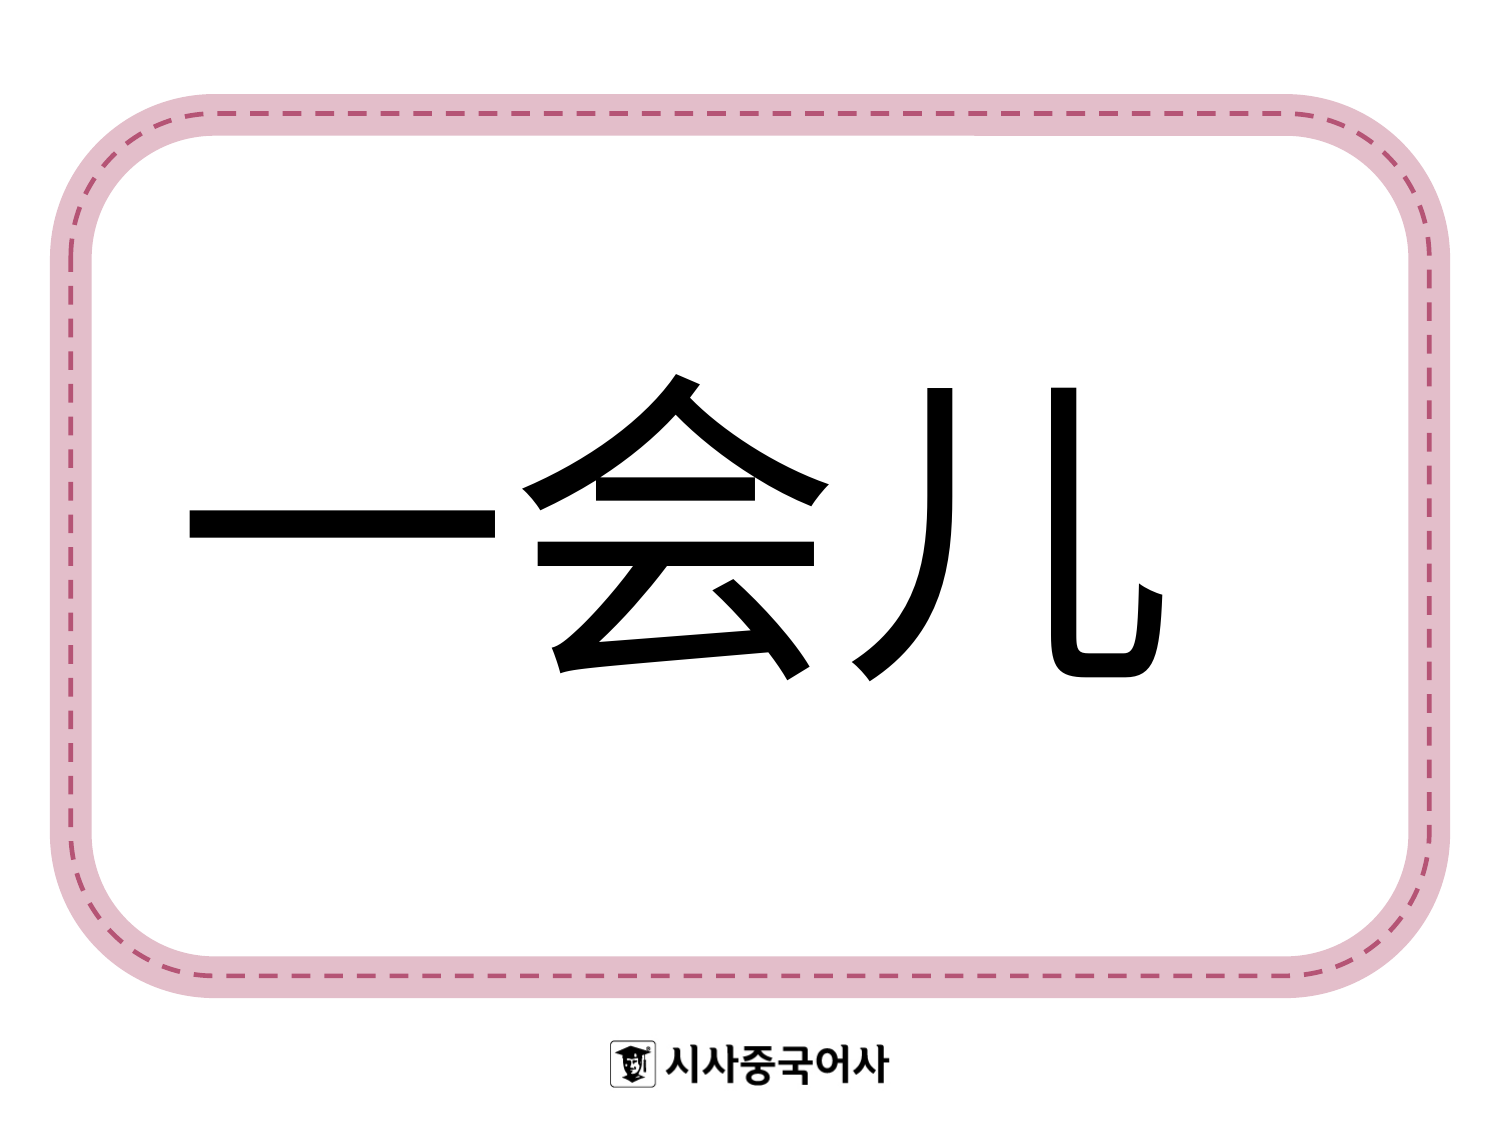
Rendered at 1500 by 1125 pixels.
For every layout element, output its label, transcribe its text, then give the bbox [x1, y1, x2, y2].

text_box 一会儿 [145, 189, 1354, 853]
picture [602, 1034, 898, 1094]
